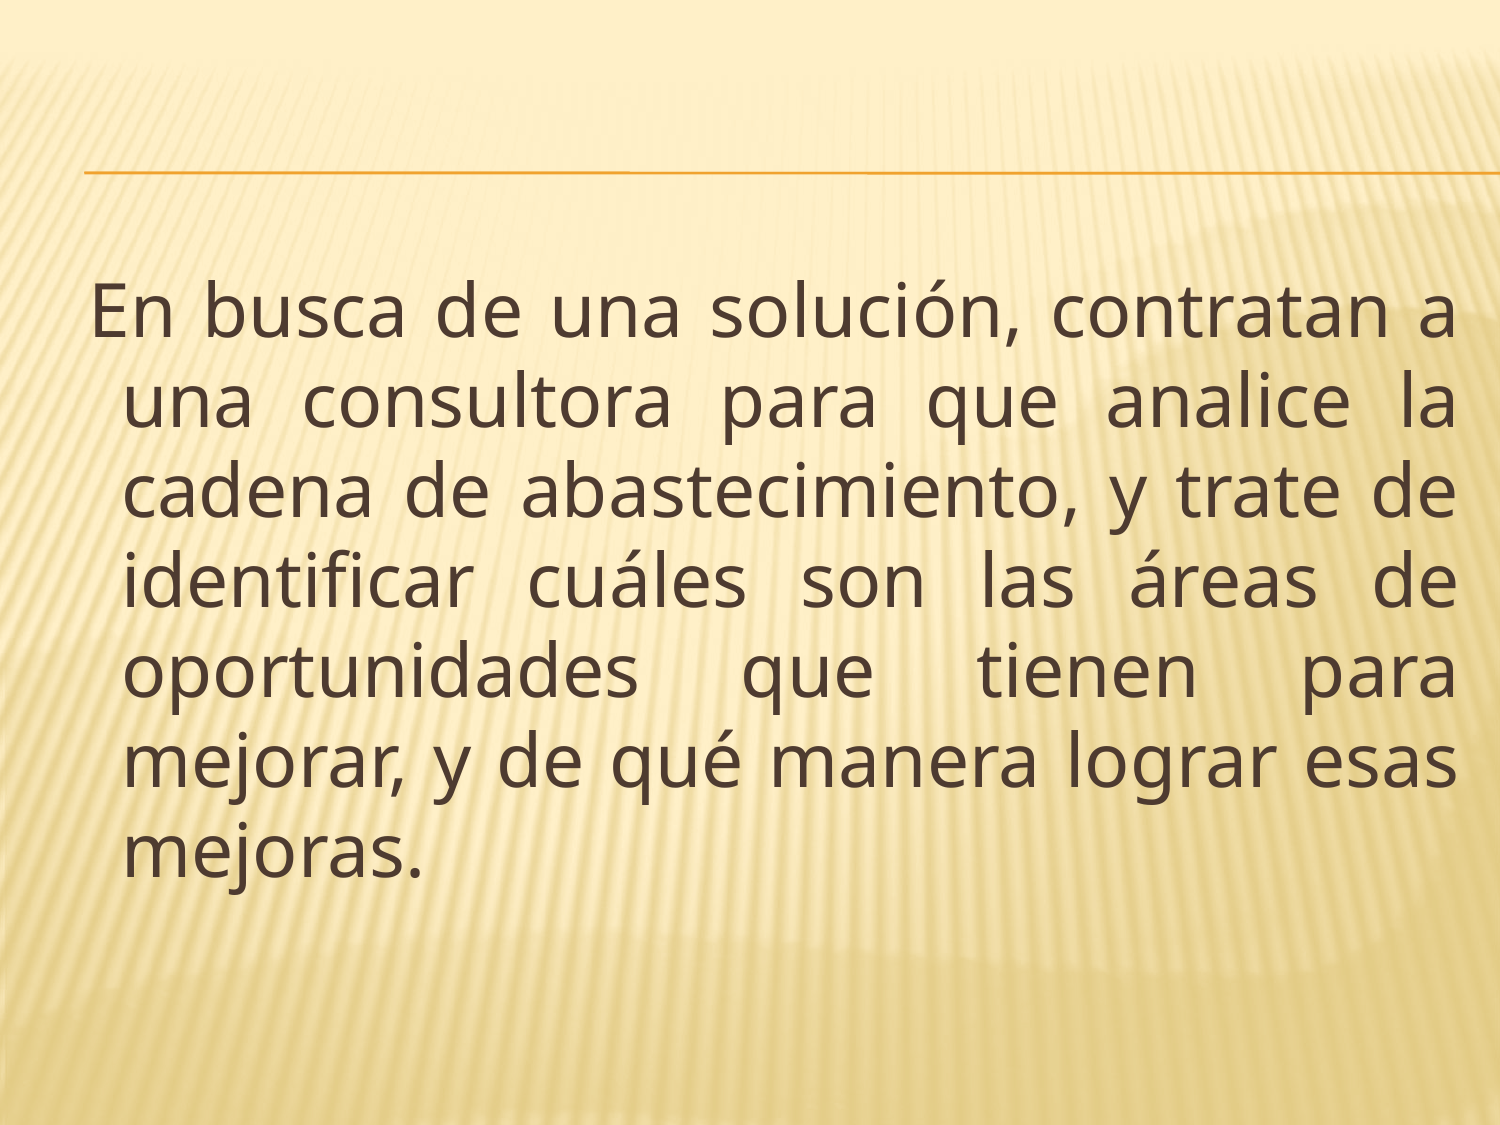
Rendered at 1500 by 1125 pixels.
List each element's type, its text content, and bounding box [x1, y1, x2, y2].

list En busca de una solución, contratan a una consultora para que analice la cadena de abastecimiento, y trate de identificar cuáles son las áreas de oportunidades que tienen para mejorar, y de qué manera lograr esas mejoras. [50, 254, 1475, 998]
